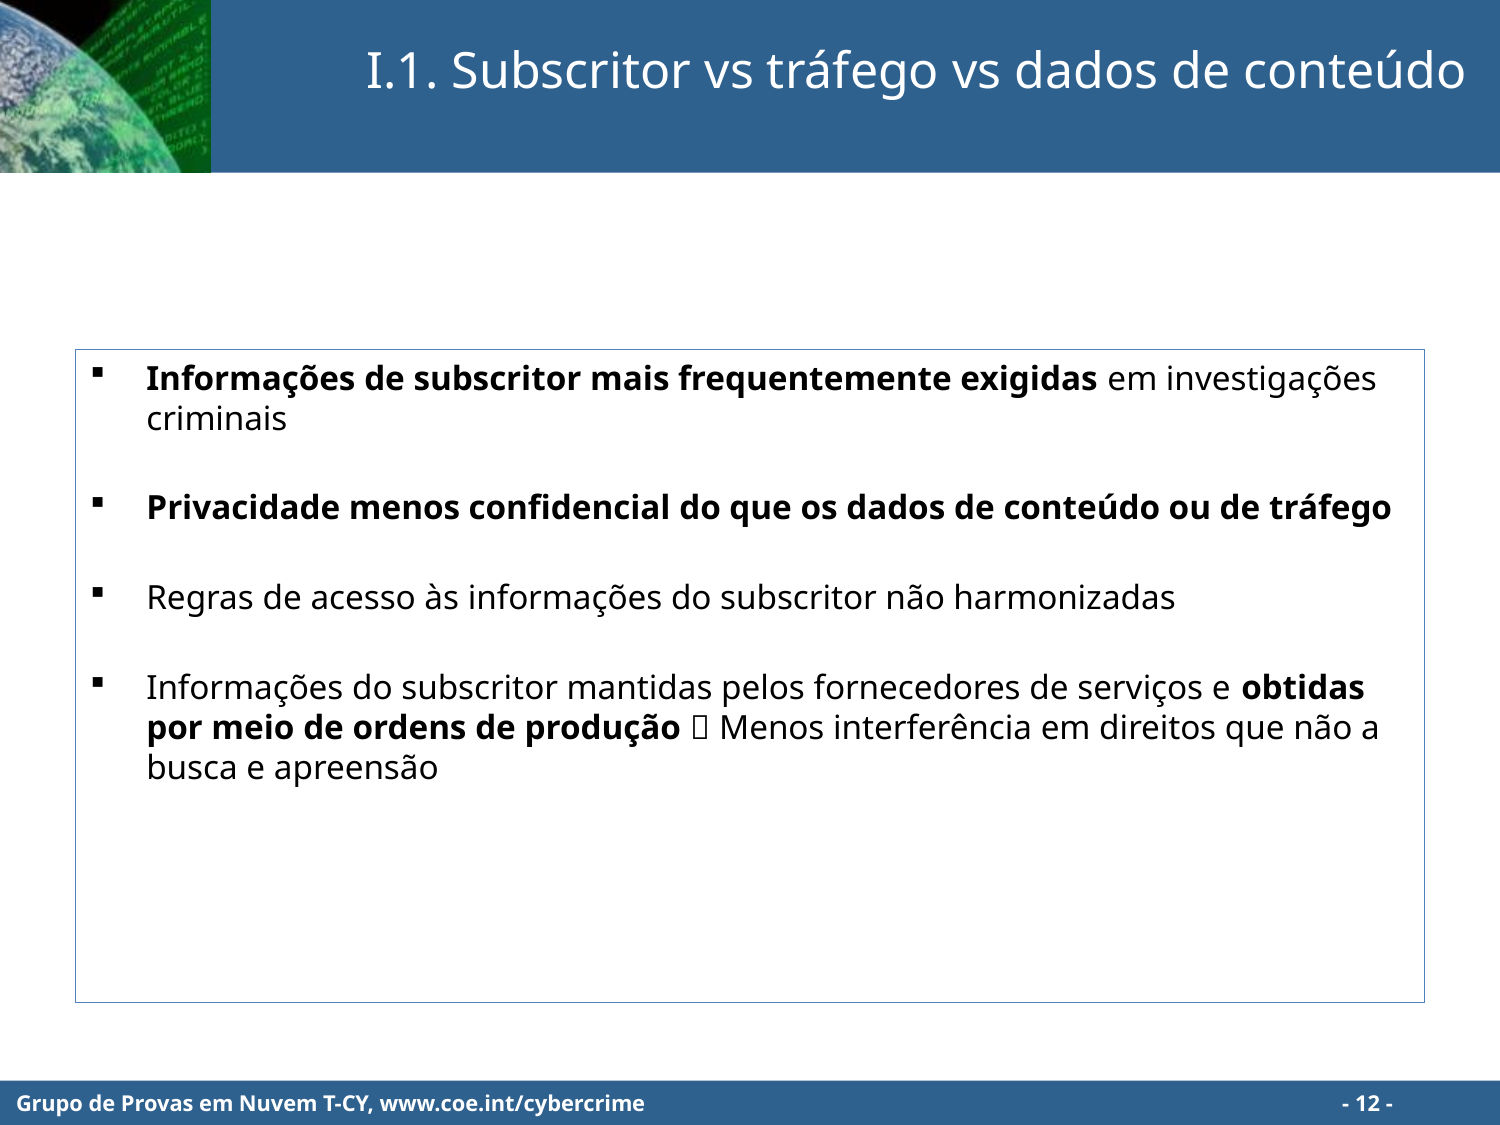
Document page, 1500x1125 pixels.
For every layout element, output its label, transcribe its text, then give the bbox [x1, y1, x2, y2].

text_box I.1. Subscritor vs tráfego vs dados de conteúdo [215, 30, 1483, 106]
picture [0, 0, 212, 173]
list Informações de subscritor mais frequentemente exigidas em investigações criminais Privacidade menos confidencial do que os dados de conteúdo ou de tráfego Regras de acesso às informações do subscritor não harmonizadas Informações do subscritor mantidas pelos fornecedores de serviços e obtidas por meio de ordens de produção  Menos interferência em direitos que não a busca e apreensão [75, 349, 1425, 1003]
text_box Grupo de Provas em Nuvem T-CY, www.coe.int/cybercrime - 12 - [1, 1082, 1500, 1125]
text_box [0, 1079, 1500, 1125]
text_box [214, 0, 1500, 175]
